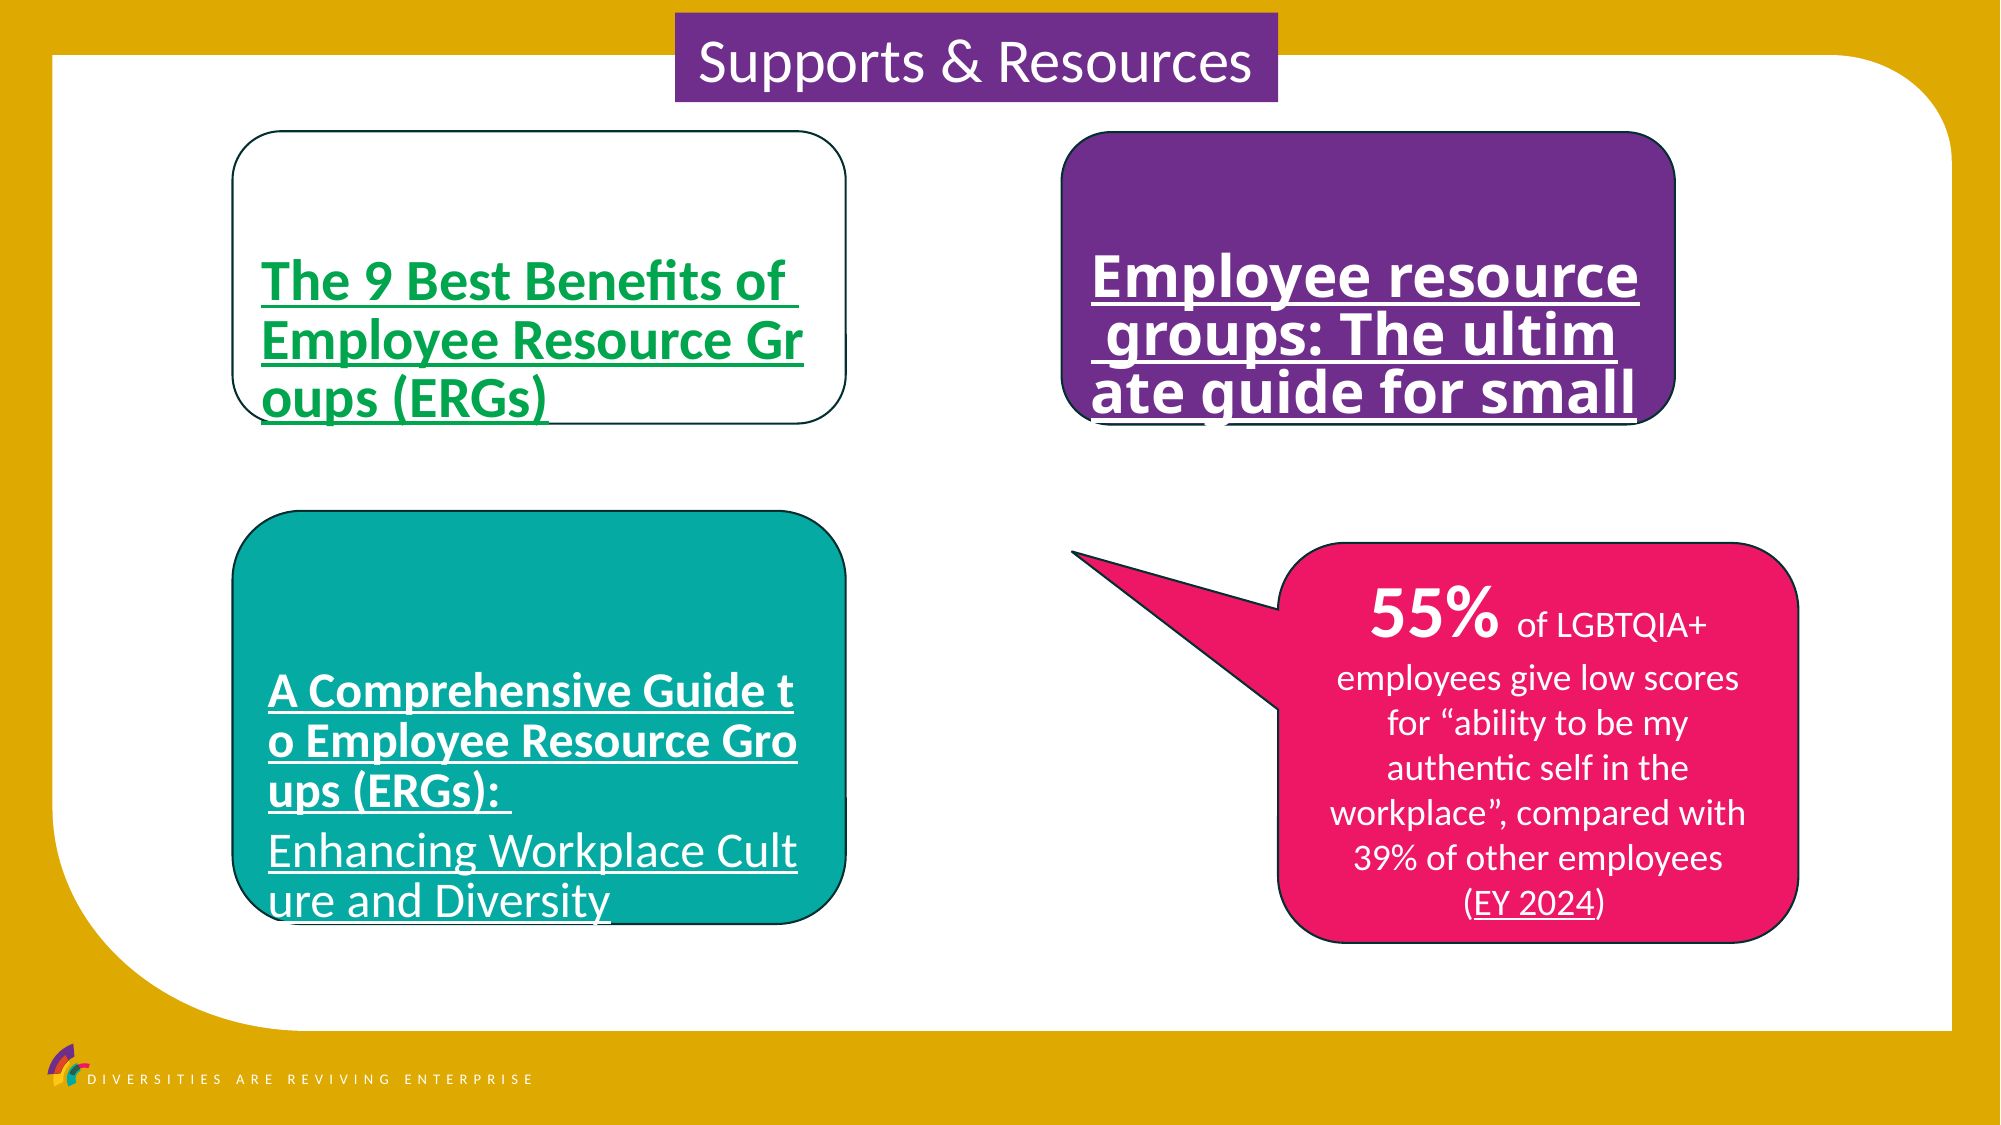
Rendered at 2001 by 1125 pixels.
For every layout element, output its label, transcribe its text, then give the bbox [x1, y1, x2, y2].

text_box The 9 Best Benefits of Employee Resource Groups (ERGs) [231, 130, 847, 425]
text_box 55% of LGBTQIA+ employees give low scores for “ability to be my authentic self in the workplace”, compared with 39% of other employees (EY 2024) [1070, 541, 1800, 944]
text_box Employee resource groups: The ultimate guide for small businesses [1060, 131, 1676, 426]
text_box Supports & Resources [675, 12, 1279, 103]
text_box A Comprehensive Guide to Employee Resource Groups (ERGs): Enhancing Workplace Culture and Diversity [231, 509, 847, 926]
